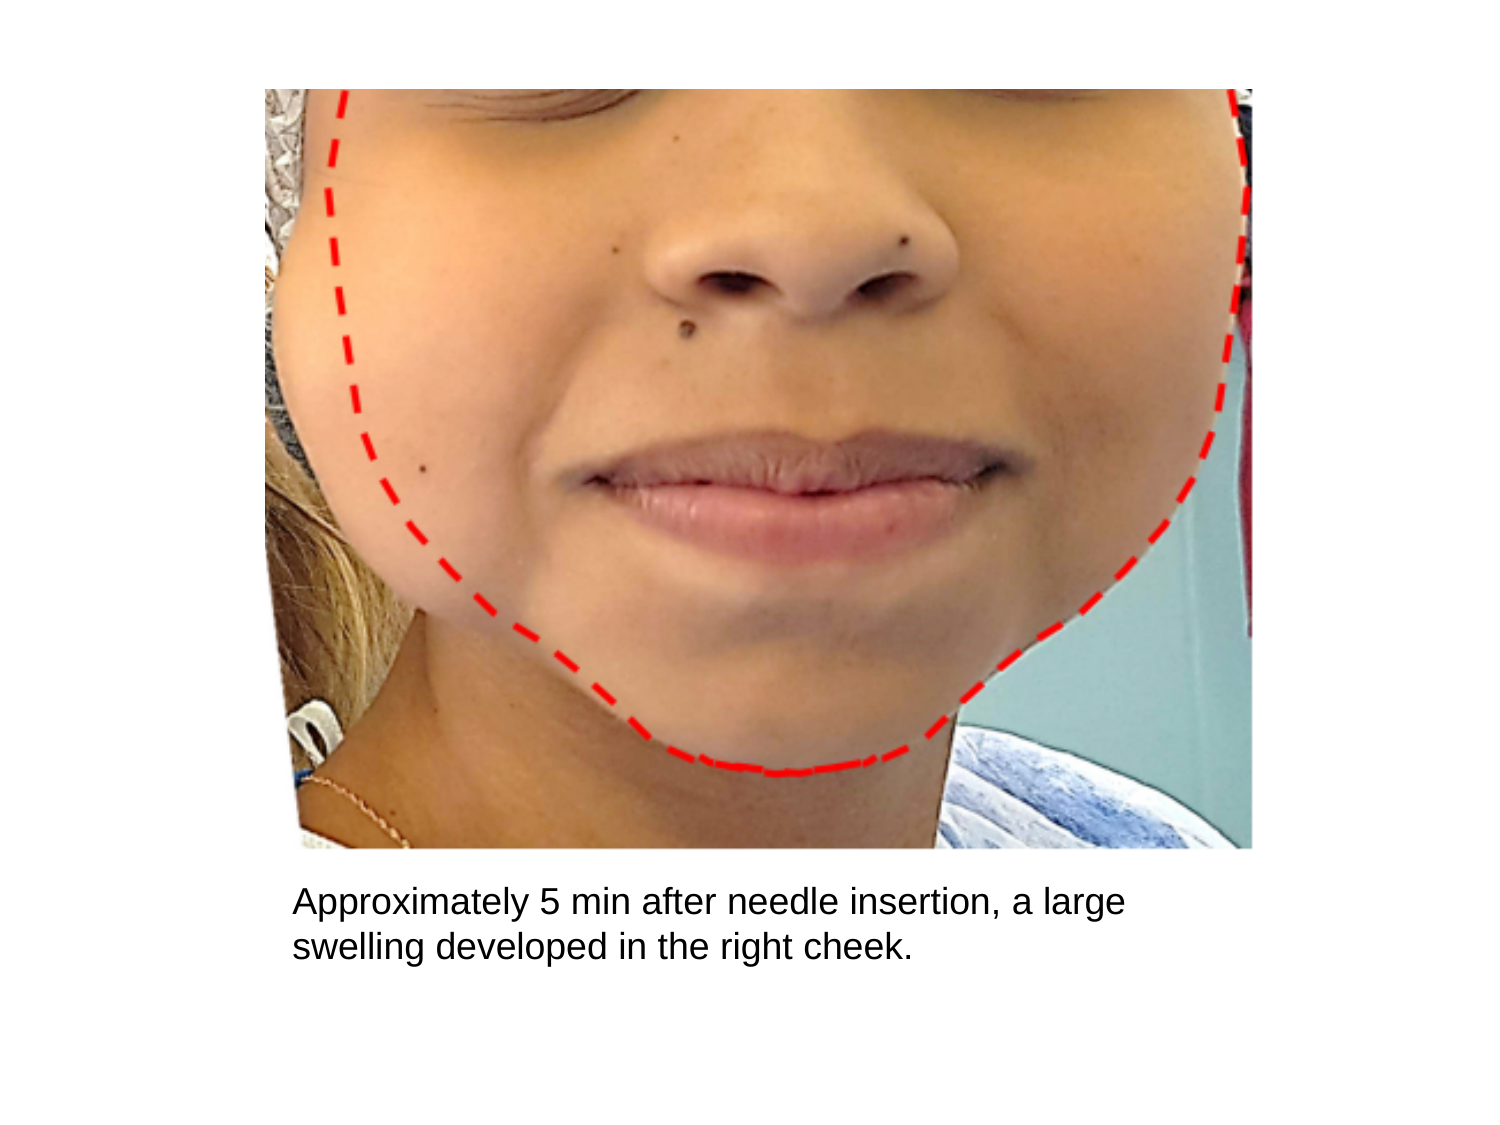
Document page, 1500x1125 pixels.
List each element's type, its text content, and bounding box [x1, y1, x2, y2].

text_box Approximately 5 min after needle insertion, a large swelling developed in the right cheek. [277, 869, 1270, 975]
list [265, 89, 1256, 855]
